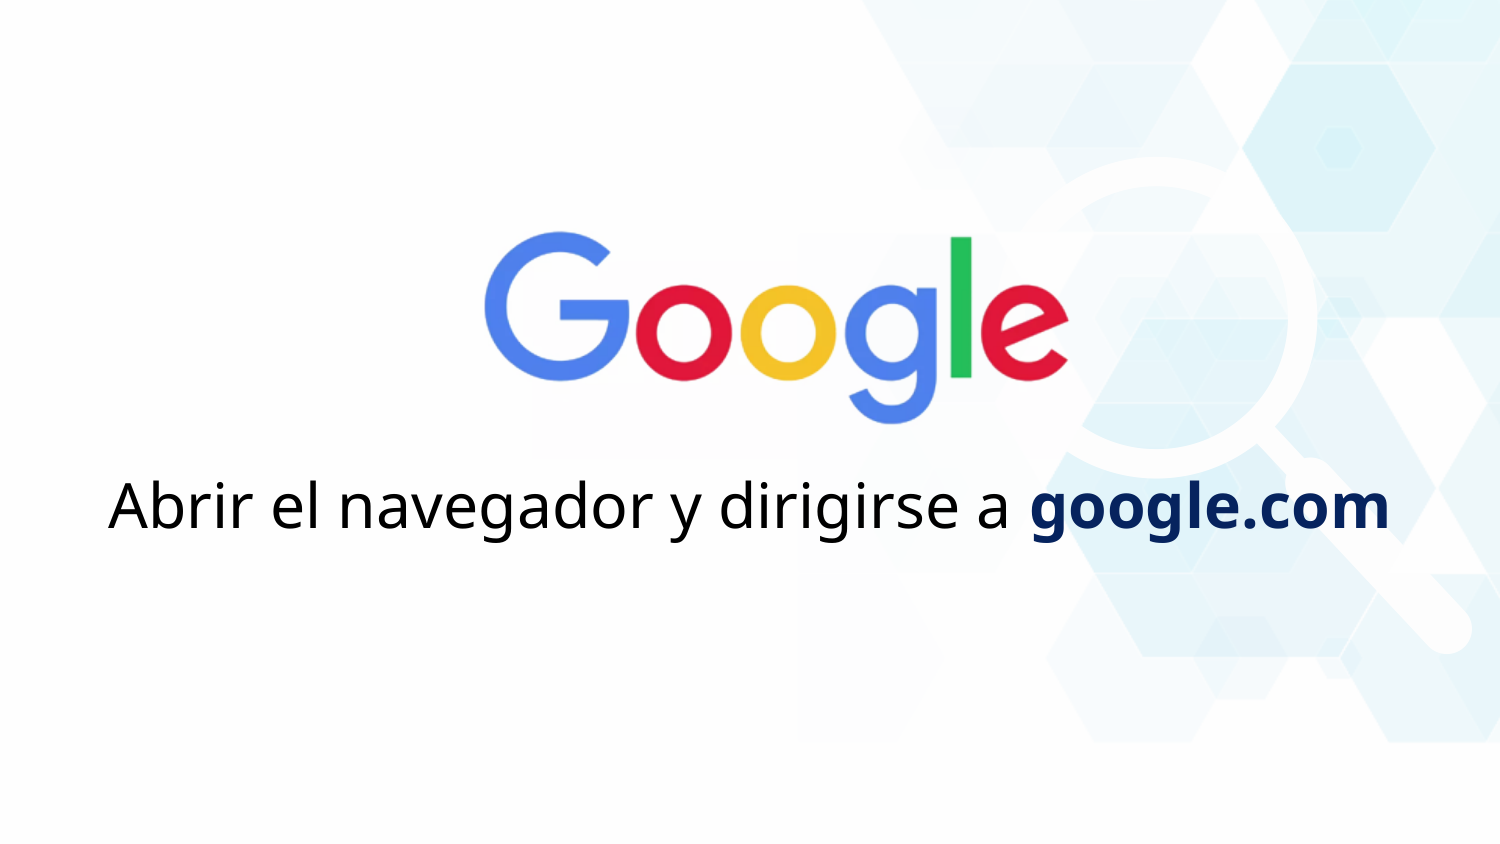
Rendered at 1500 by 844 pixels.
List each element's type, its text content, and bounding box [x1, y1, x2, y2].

picture [430, 84, 1131, 554]
title Abrir el navegador y dirigirse a google.com [25, 451, 1475, 795]
